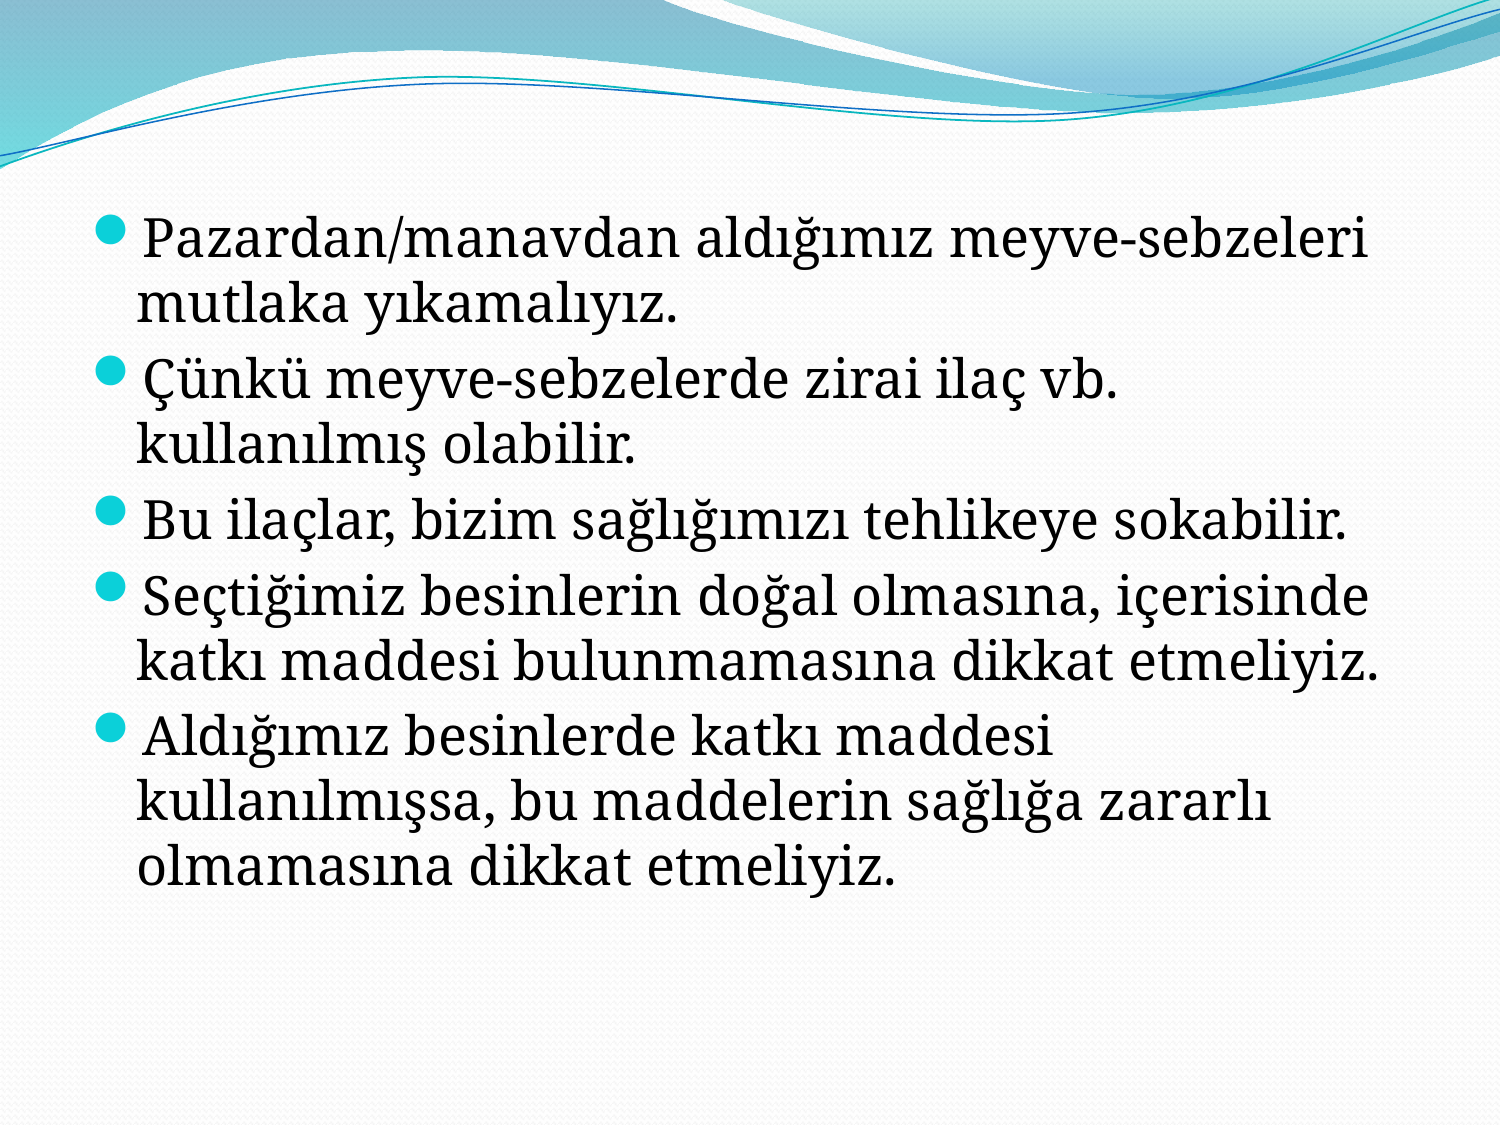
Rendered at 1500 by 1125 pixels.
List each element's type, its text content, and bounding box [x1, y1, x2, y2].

list Pazardan/manavdan aldığımız meyve-sebzeleri mutlaka yıkamalıyız. Çünkü meyve-sebzelerde zirai ilaç vb. kullanılmış olabilir. Bu ilaçlar, bizim sağlığımızı tehlikeye sokabilir. Seçtiğimiz besinlerin doğal olmasına, içerisinde katkı maddesi bulunmamasına dikkat etmeliyiz. Aldığımız besinlerde katkı maddesi kullanılmışsa, bu maddelerin sağlığa zararlı olmamasına dikkat etmeliyiz. [76, 196, 1427, 917]
